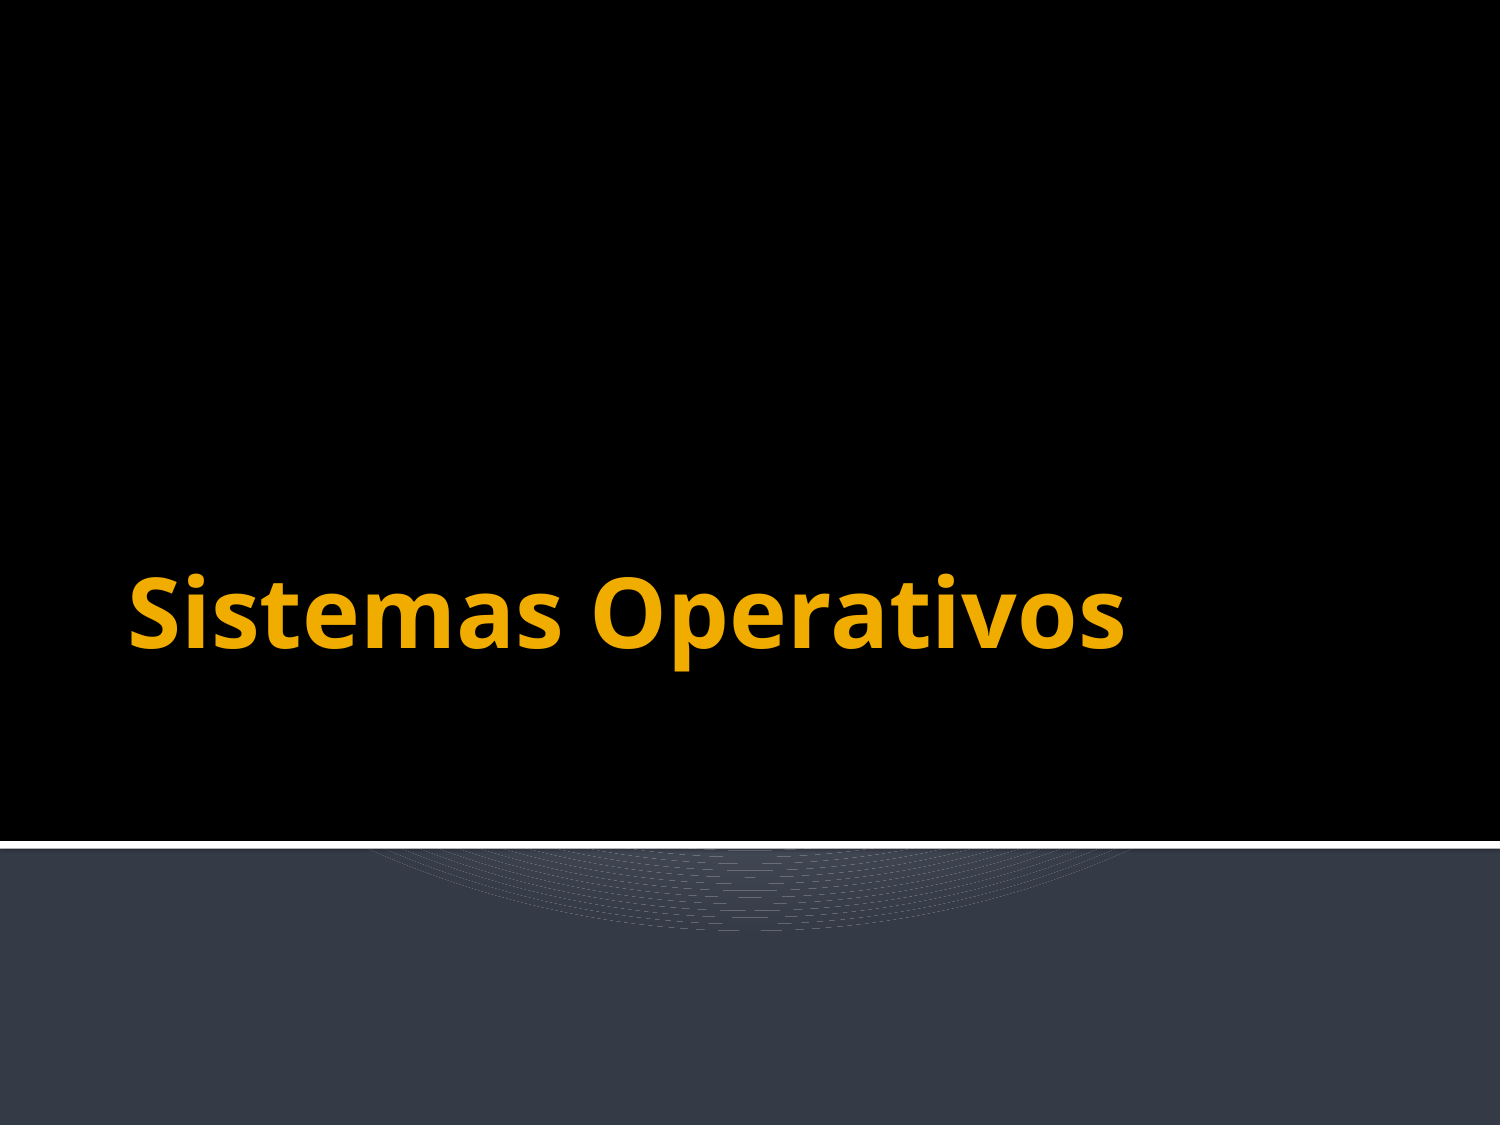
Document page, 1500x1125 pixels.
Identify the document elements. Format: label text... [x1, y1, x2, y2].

title Sistemas Operativos [112, 550, 1438, 825]
